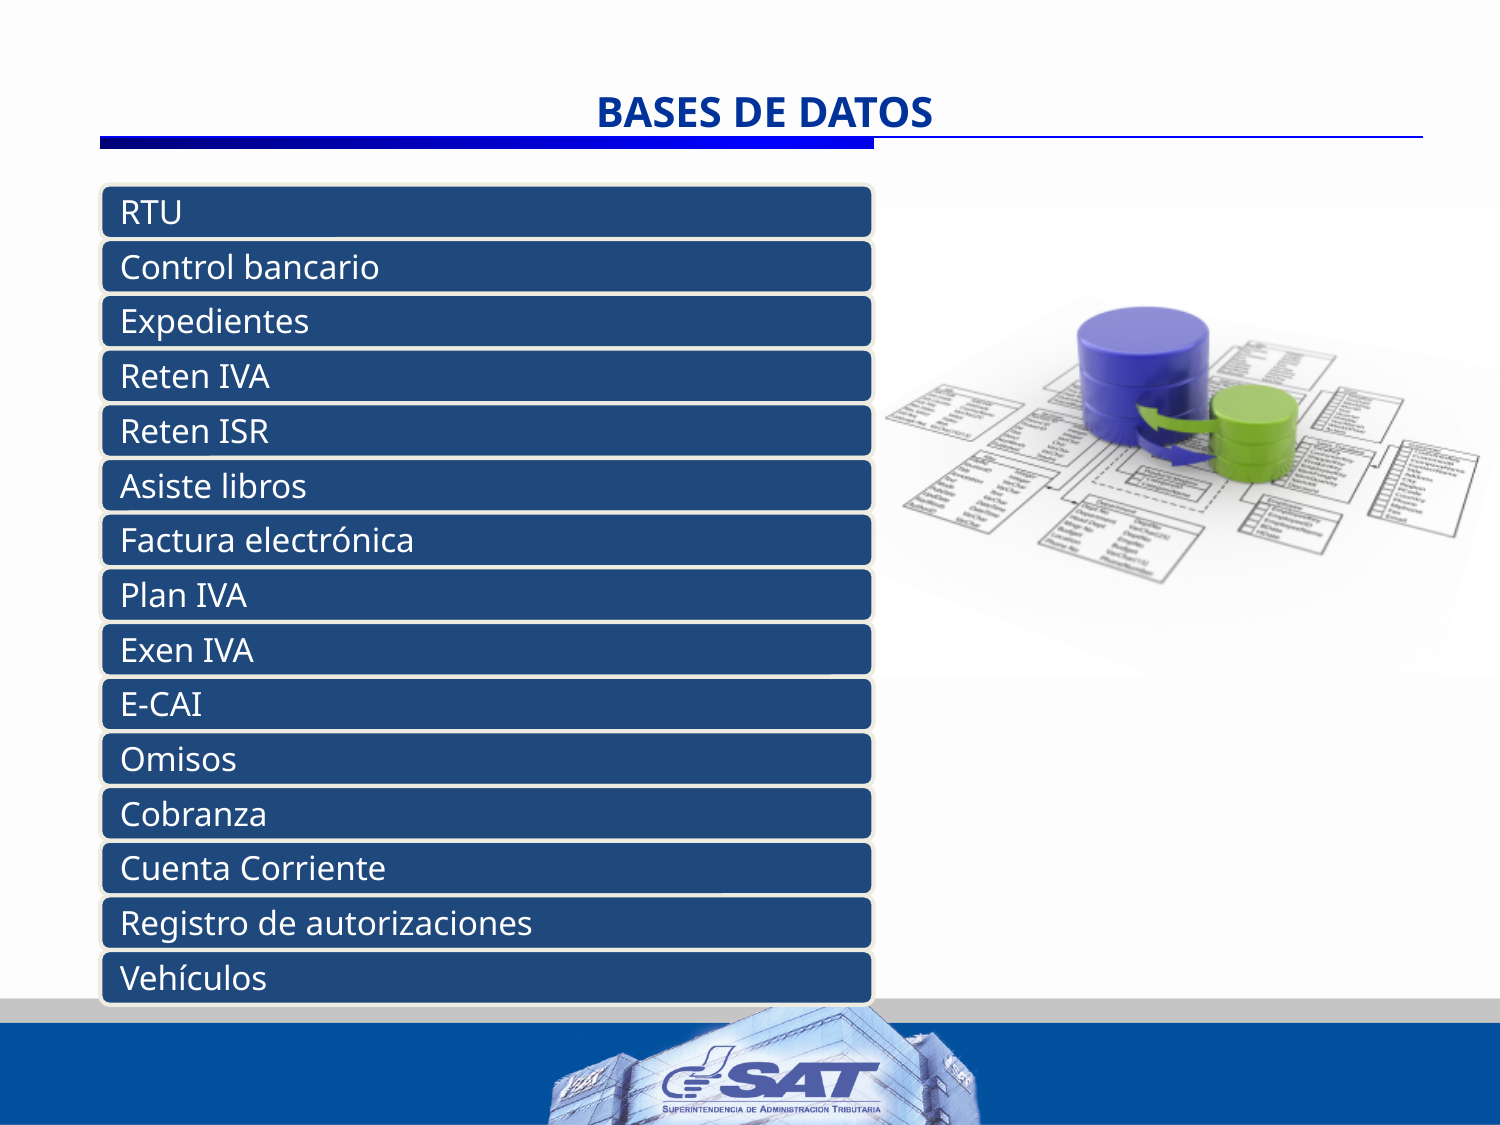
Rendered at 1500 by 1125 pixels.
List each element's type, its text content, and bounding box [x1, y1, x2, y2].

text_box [100, 184, 874, 1006]
picture [0, 0, 1500, 1125]
title BASES DE DATOS [93, 30, 1436, 144]
